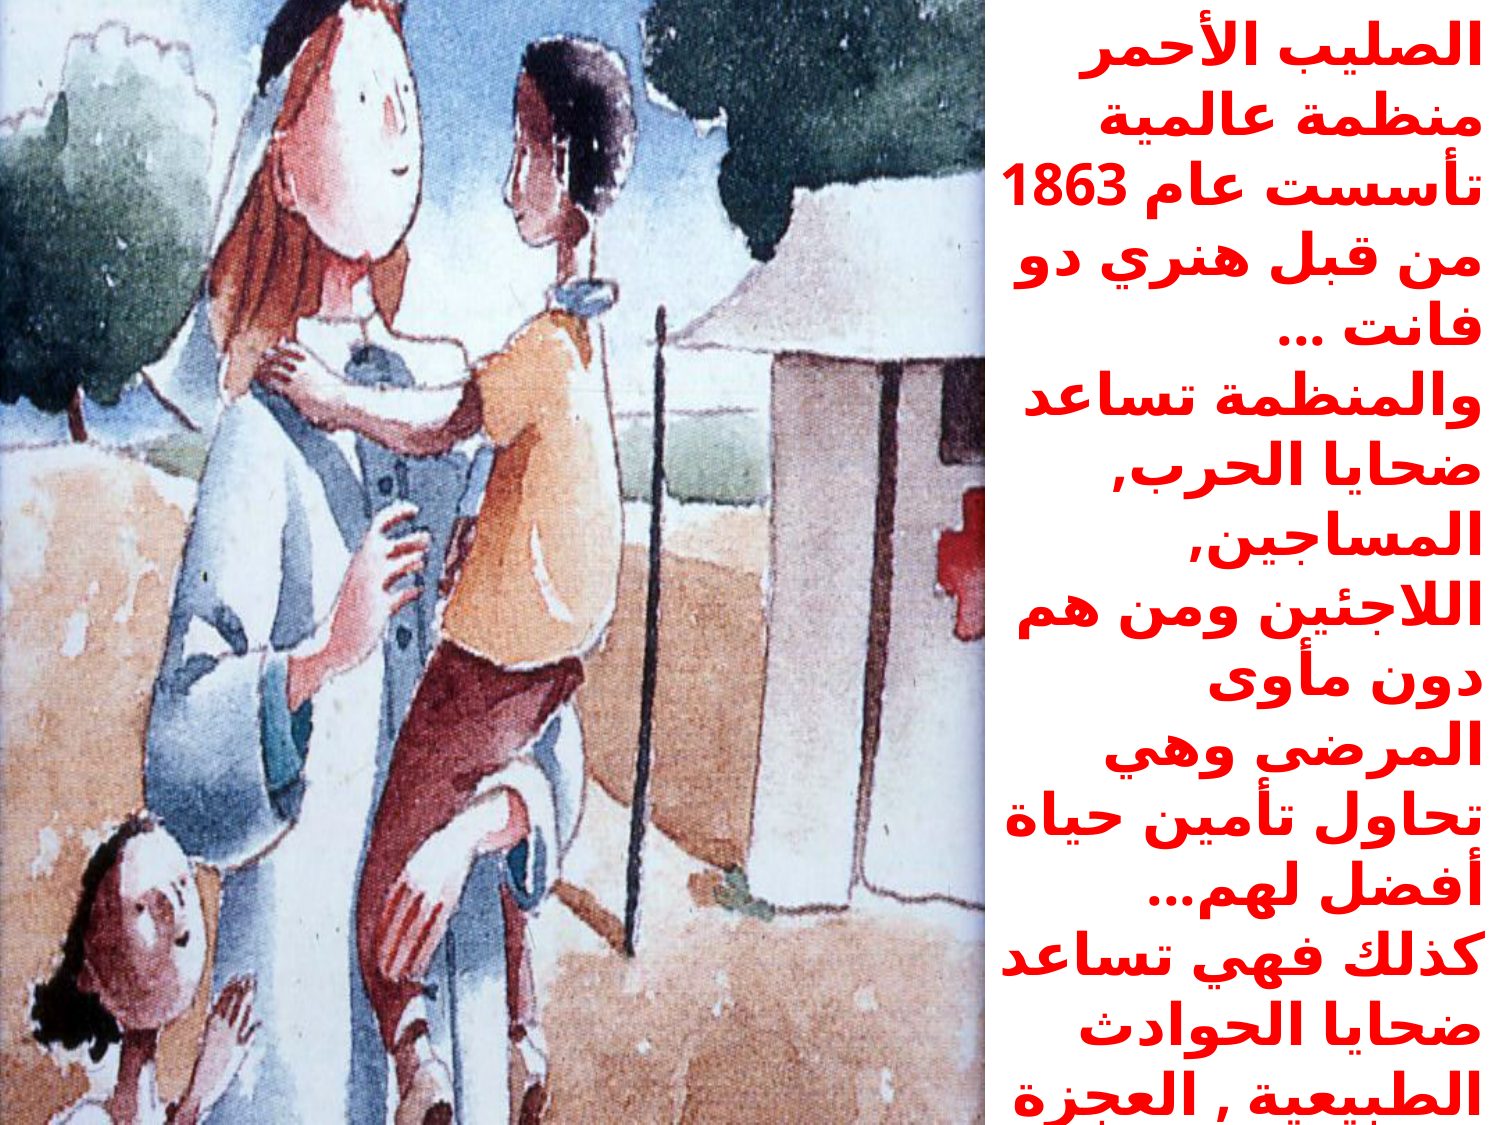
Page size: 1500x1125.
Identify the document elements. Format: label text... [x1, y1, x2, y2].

picture [0, 0, 985, 1125]
text_box الصليب الأحمر منظمة عالمية تأسست عام 1863 من قبل هنري دو فانت ... والمنظمة تساعد ضحايا الحرب, المساجين, اللاجئين ومن هم دون مأوى المرضى وهي تحاول تأمين حياة أفضل لهم... كذلك فهي تساعد ضحايا الحوادث الطبيعية , العجزة المعاقين والأطفال ... ومساعدتها تتجه الى كل مصاب دون التمييز في الجنسية أو العرق, الدين والمستوى الأجتماعي [985, 0, 1500, 1125]
